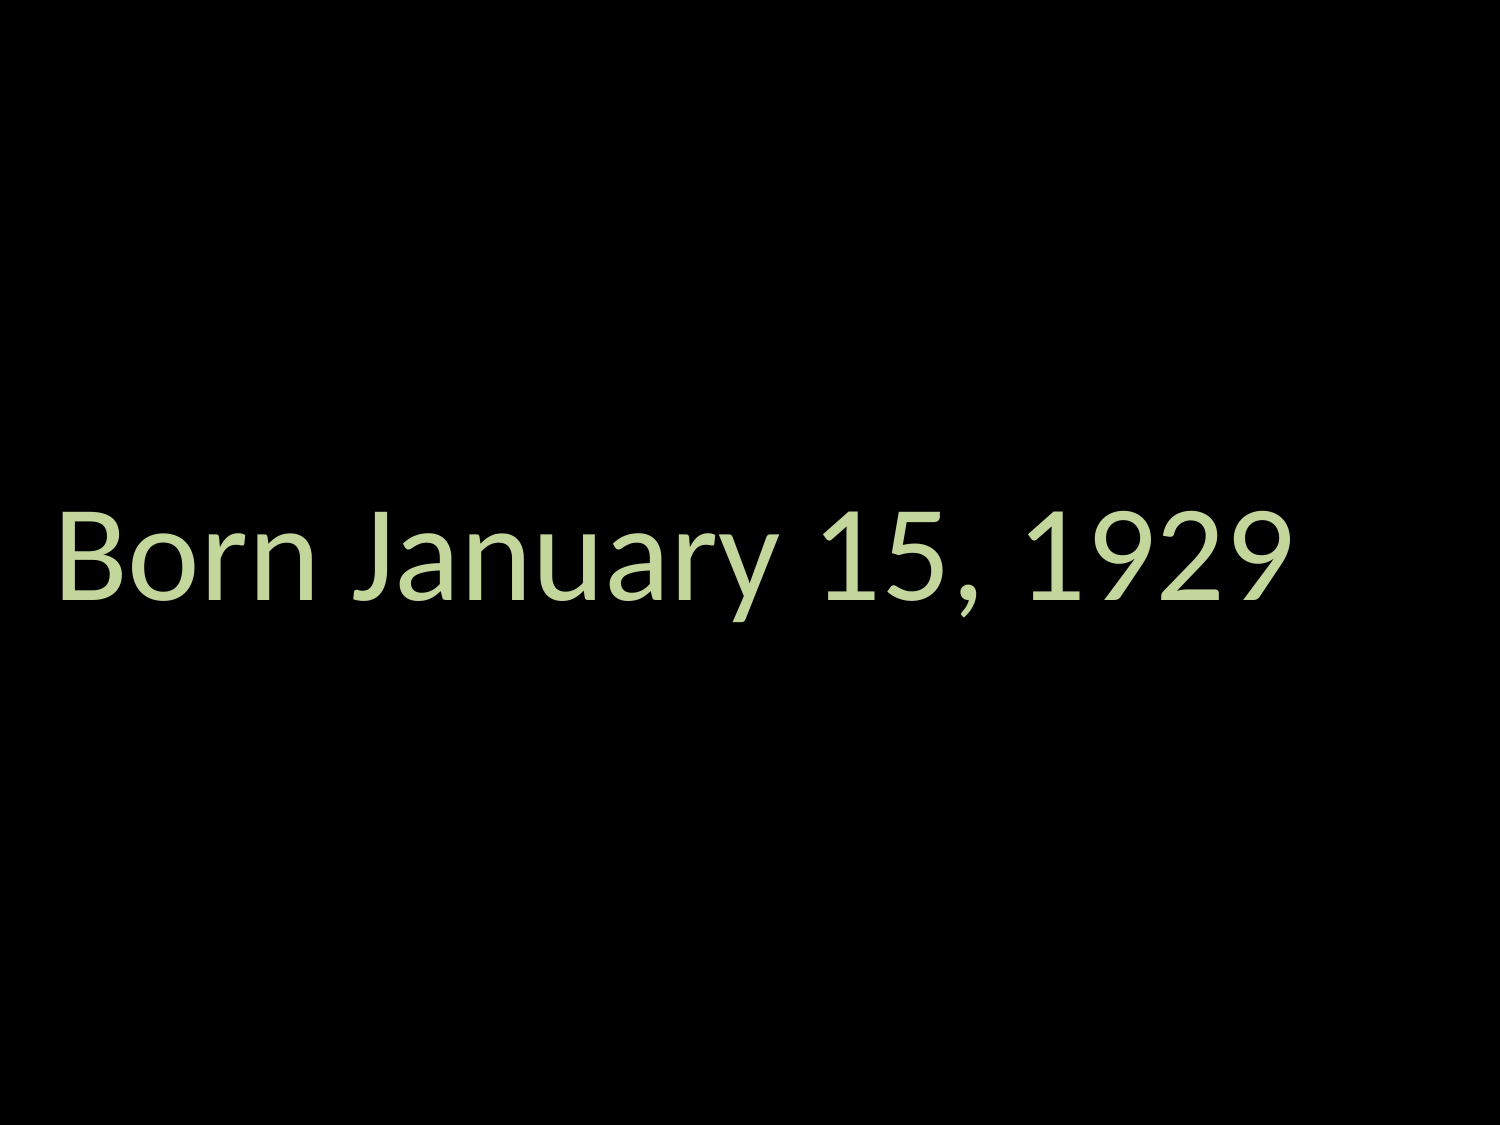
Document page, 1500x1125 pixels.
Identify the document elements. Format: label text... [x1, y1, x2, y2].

list Born January 15, 1929 [0, 262, 1350, 1005]
